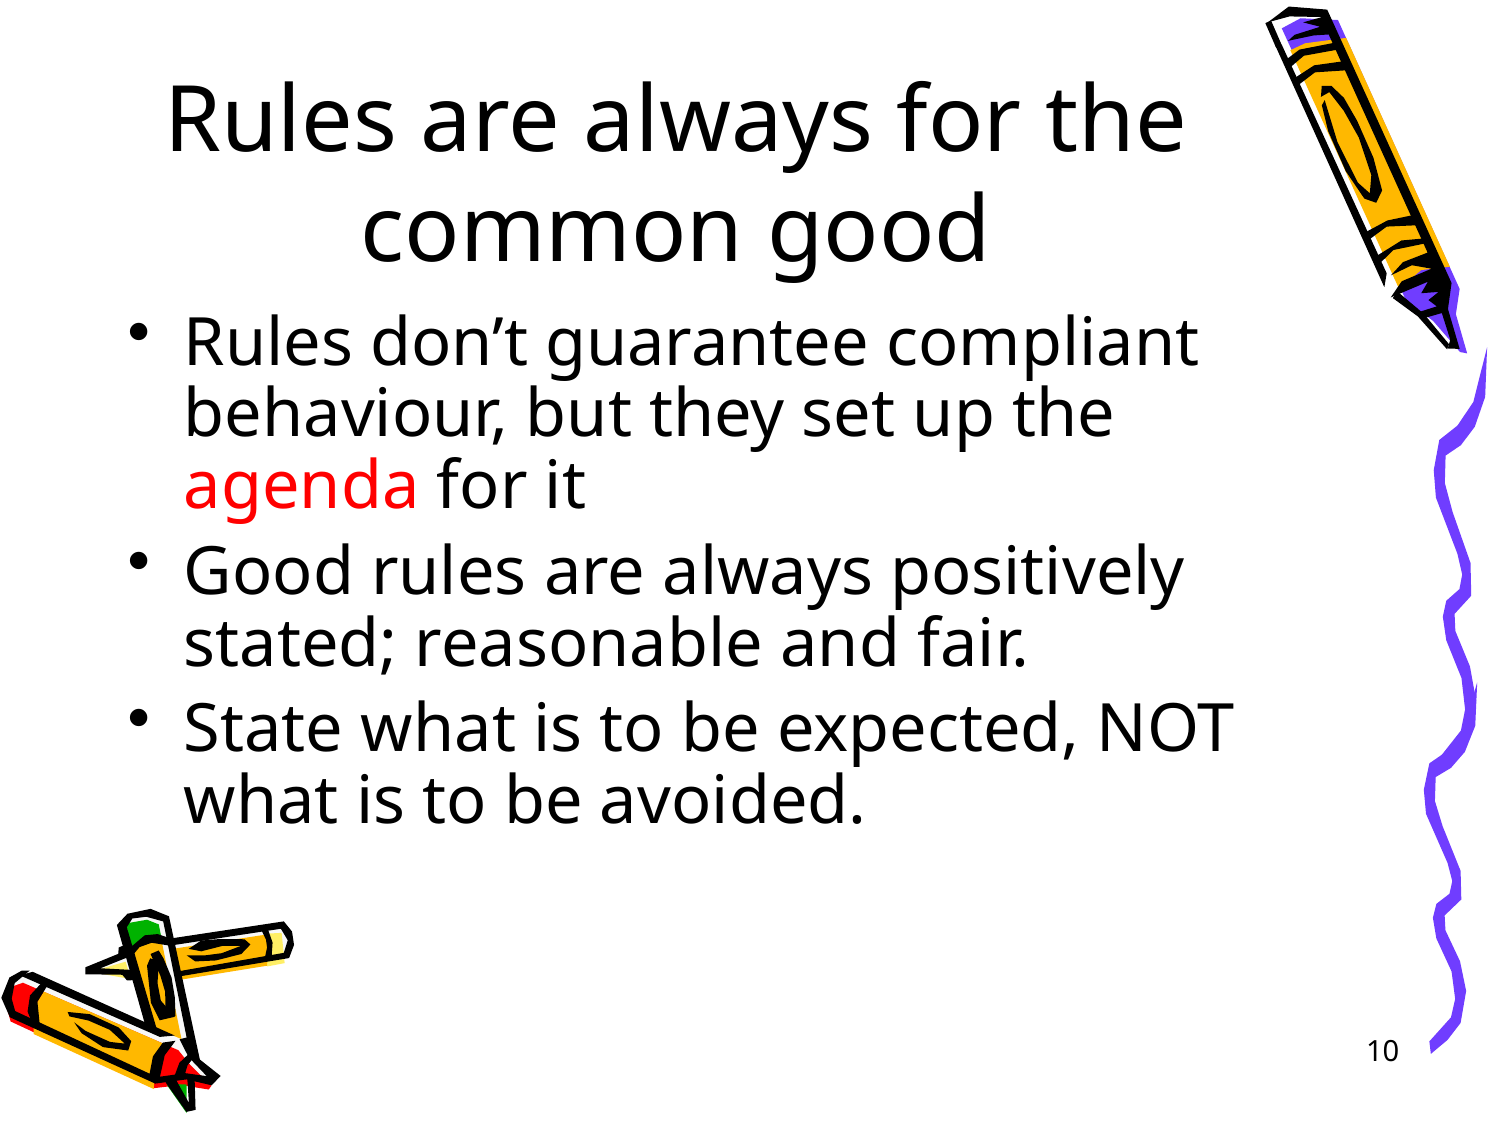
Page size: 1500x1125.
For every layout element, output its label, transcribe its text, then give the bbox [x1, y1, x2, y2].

title Rules are always for the common good [112, 24, 1240, 288]
slide_number 10 [1101, 1024, 1415, 1101]
list Rules don’t guarantee compliant behaviour, but they set up the agenda for it Good rules are always positively stated; reasonable and fair. State what is to be expected, NOT what is to be avoided. [112, 299, 1376, 901]
